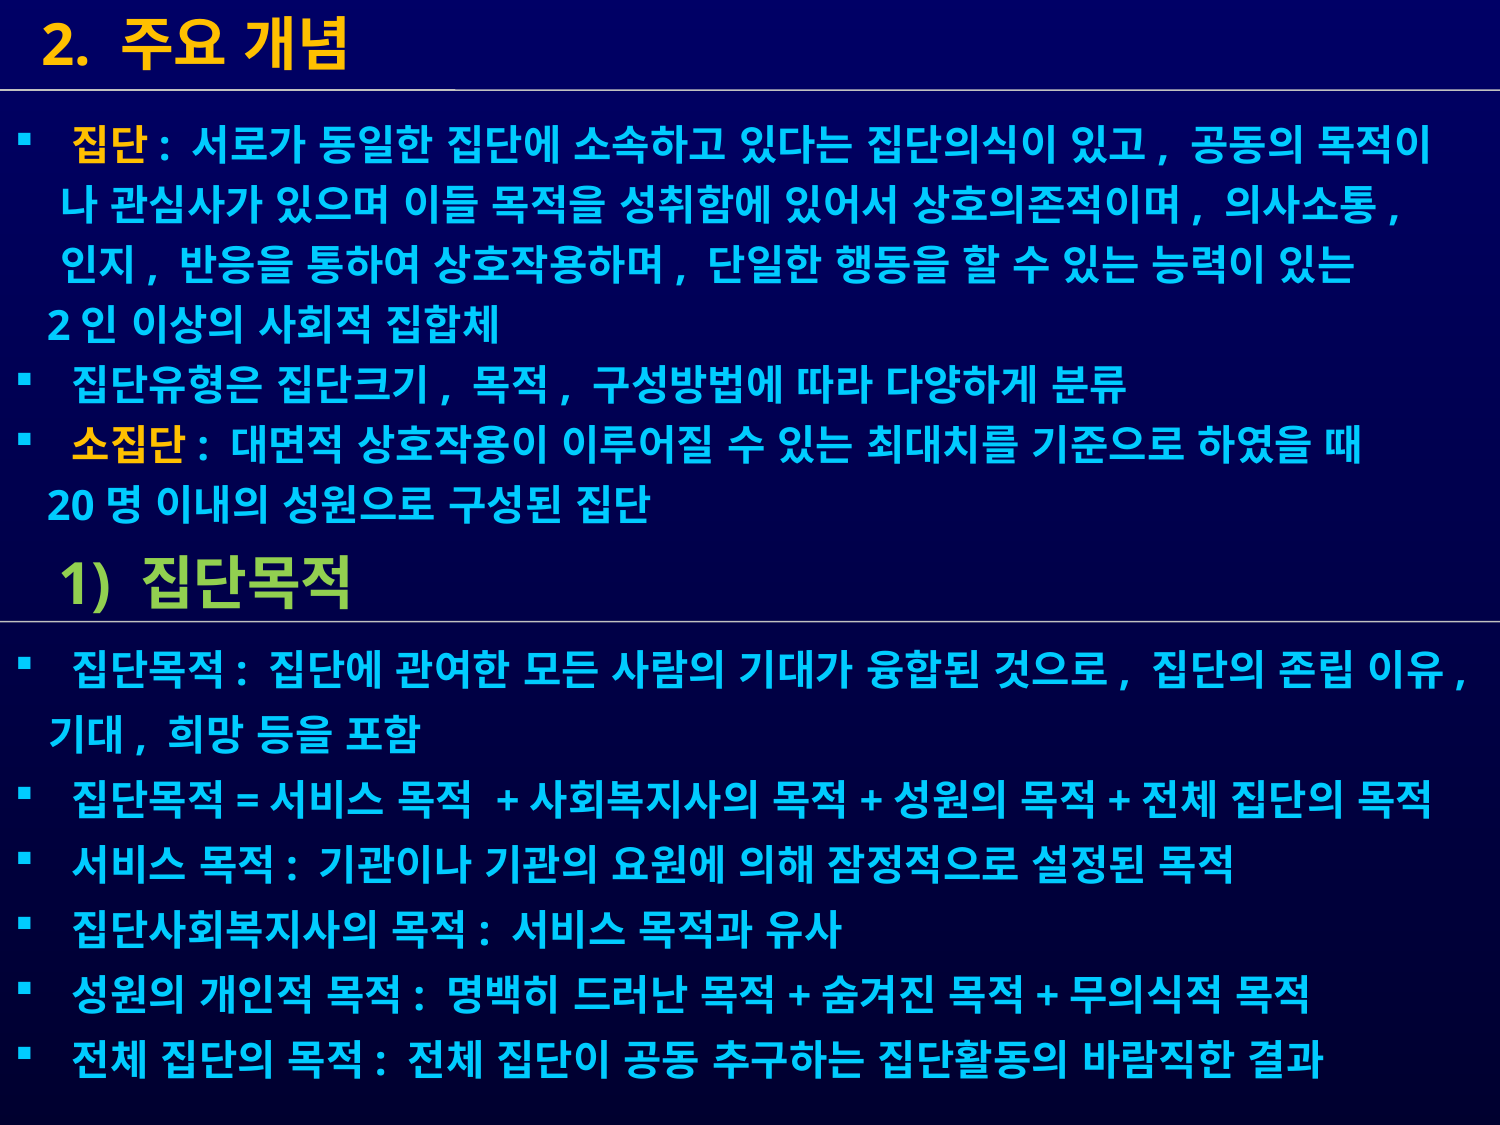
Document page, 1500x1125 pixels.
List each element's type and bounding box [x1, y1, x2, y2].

text_box [0, 0, 1500, 1088]
